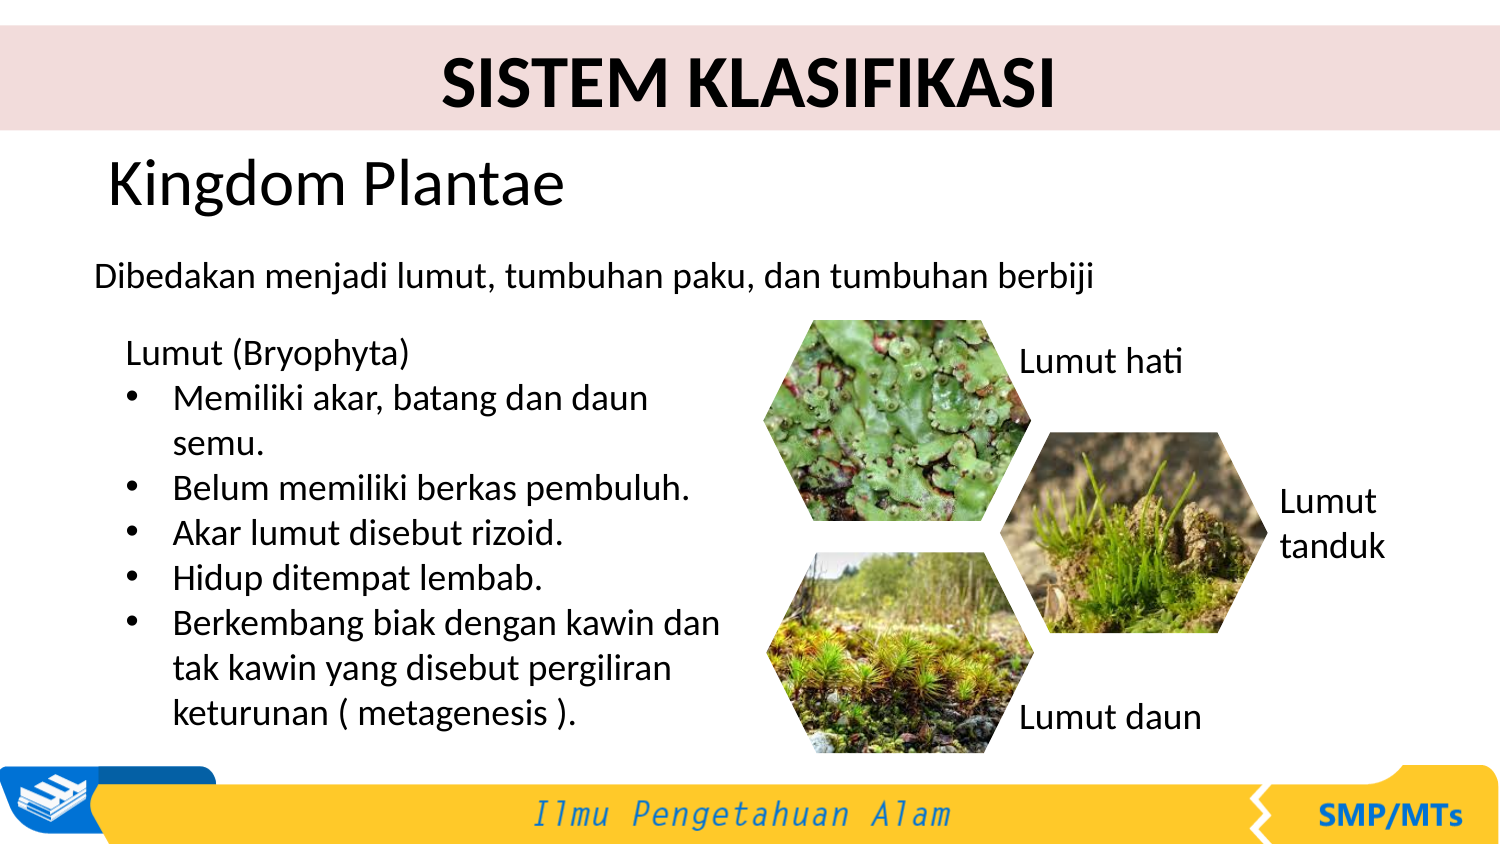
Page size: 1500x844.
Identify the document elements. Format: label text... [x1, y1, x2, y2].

picture [0, 765, 1499, 844]
text_box Lumut (Bryophyta) Memiliki akar, batang dan daun semu. Belum memiliki berkas pembuluh. Akar lumut disebut rizoid. Hidup ditempat lembab. Berkembang biak dengan kawin dan tak kawin yang disebut pergiliran keturunan ( metagenesis ). [88, 323, 775, 737]
text_box Lumut tanduk [1273, 452, 1422, 589]
text_box Kingdom Plantae [93, 131, 581, 227]
text_box Lumut daun [1009, 666, 1228, 764]
picture [763, 319, 1268, 754]
text_box SISTEM KLASIFIKASI [0, 25, 1500, 131]
text_box Lumut hati [1001, 310, 1228, 408]
text_box Dibedakan menjadi lumut, tumbuhan paku, dan tumbuhan berbiji [72, 225, 1478, 322]
